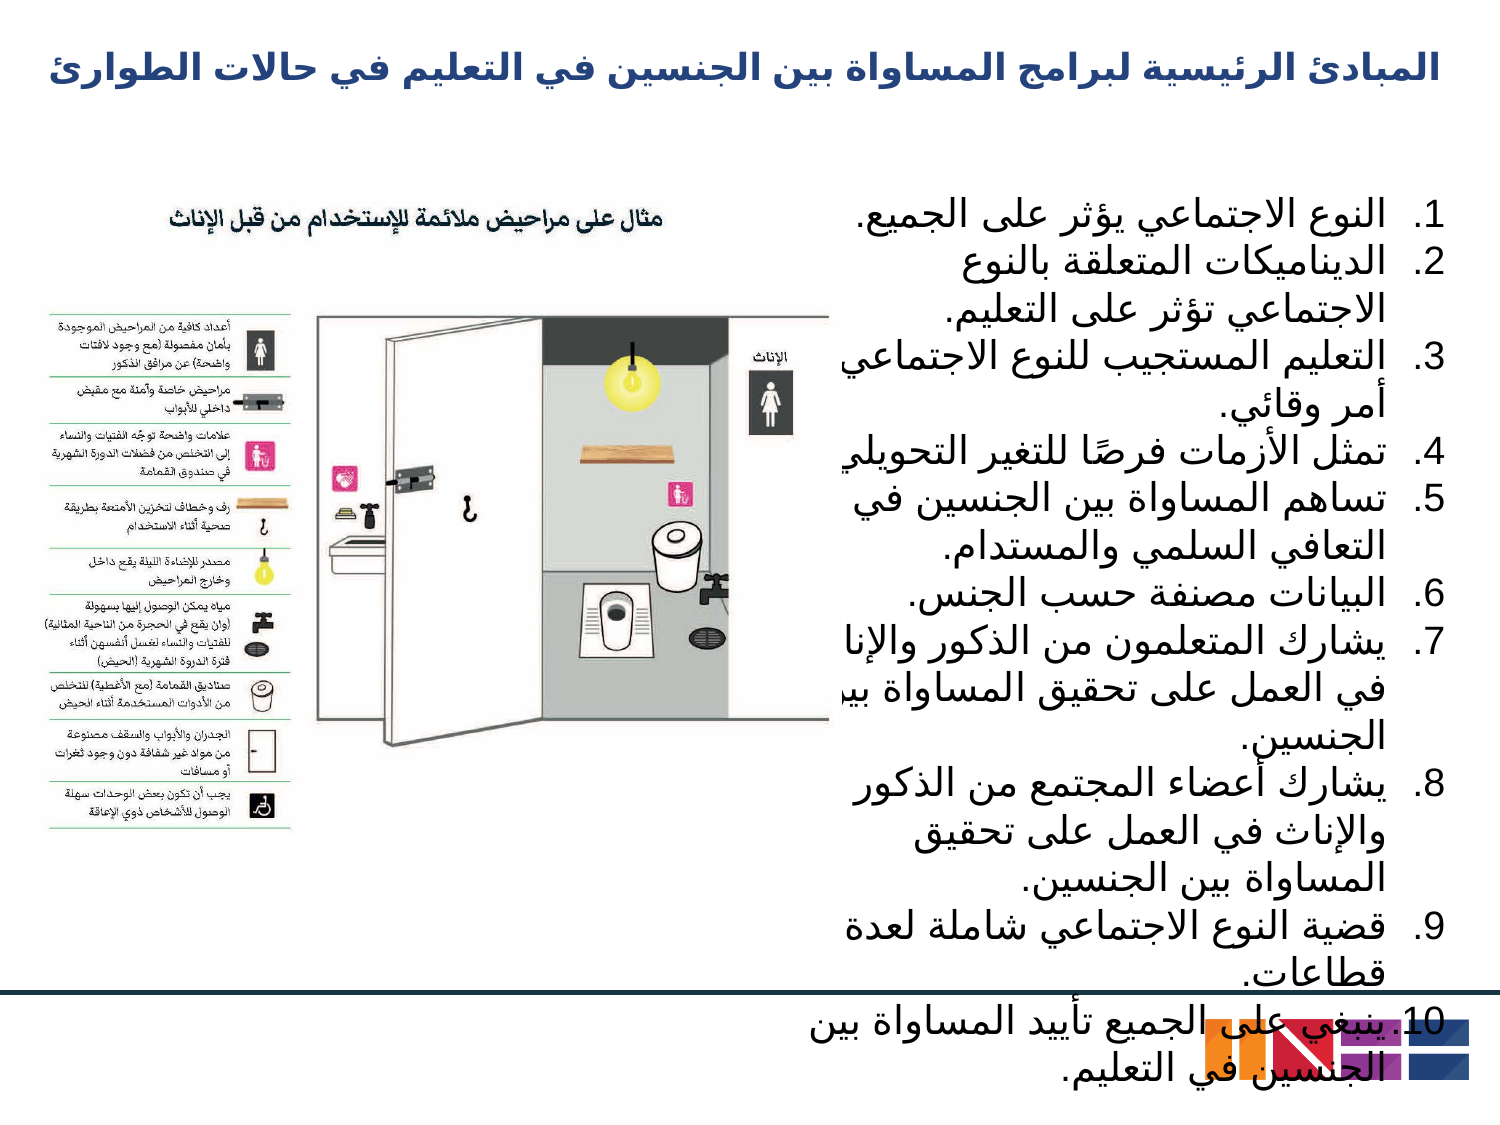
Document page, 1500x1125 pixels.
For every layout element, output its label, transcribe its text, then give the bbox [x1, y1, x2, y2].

list النوع الاجتماعي يؤثر على الجميع. الديناميكات المتعلقة بالنوع الاجتماعي تؤثر على التعليم. التعليم المستجيب للنوع الاجتماعي أمر وقائي. تمثل الأزمات فرصًا للتغير التحويلي. تساهم المساواة بين الجنسين في التعافي السلمي والمستدام. البيانات مصنفة حسب الجنس. يشارك المتعلمون من الذكور والإناث في العمل على تحقيق المساواة بين الجنسين. يشارك أعضاء المجتمع من الذكور والإناث في العمل على تحقيق المساواة بين الجنسين. قضية النوع الاجتماعي شاملة لعدة قطاعات. ينبغي على الجميع تأييد المساواة بين الجنسين في التعليم. [779, 172, 1479, 935]
picture [23, 201, 842, 839]
picture [1428, 1019, 1440, 1031]
title المبادئ الرئيسية لبرامج المساواة بين الجنسين في التعليم في حالات الطوارئ [23, 28, 1468, 145]
picture [1205, 1019, 1469, 1080]
